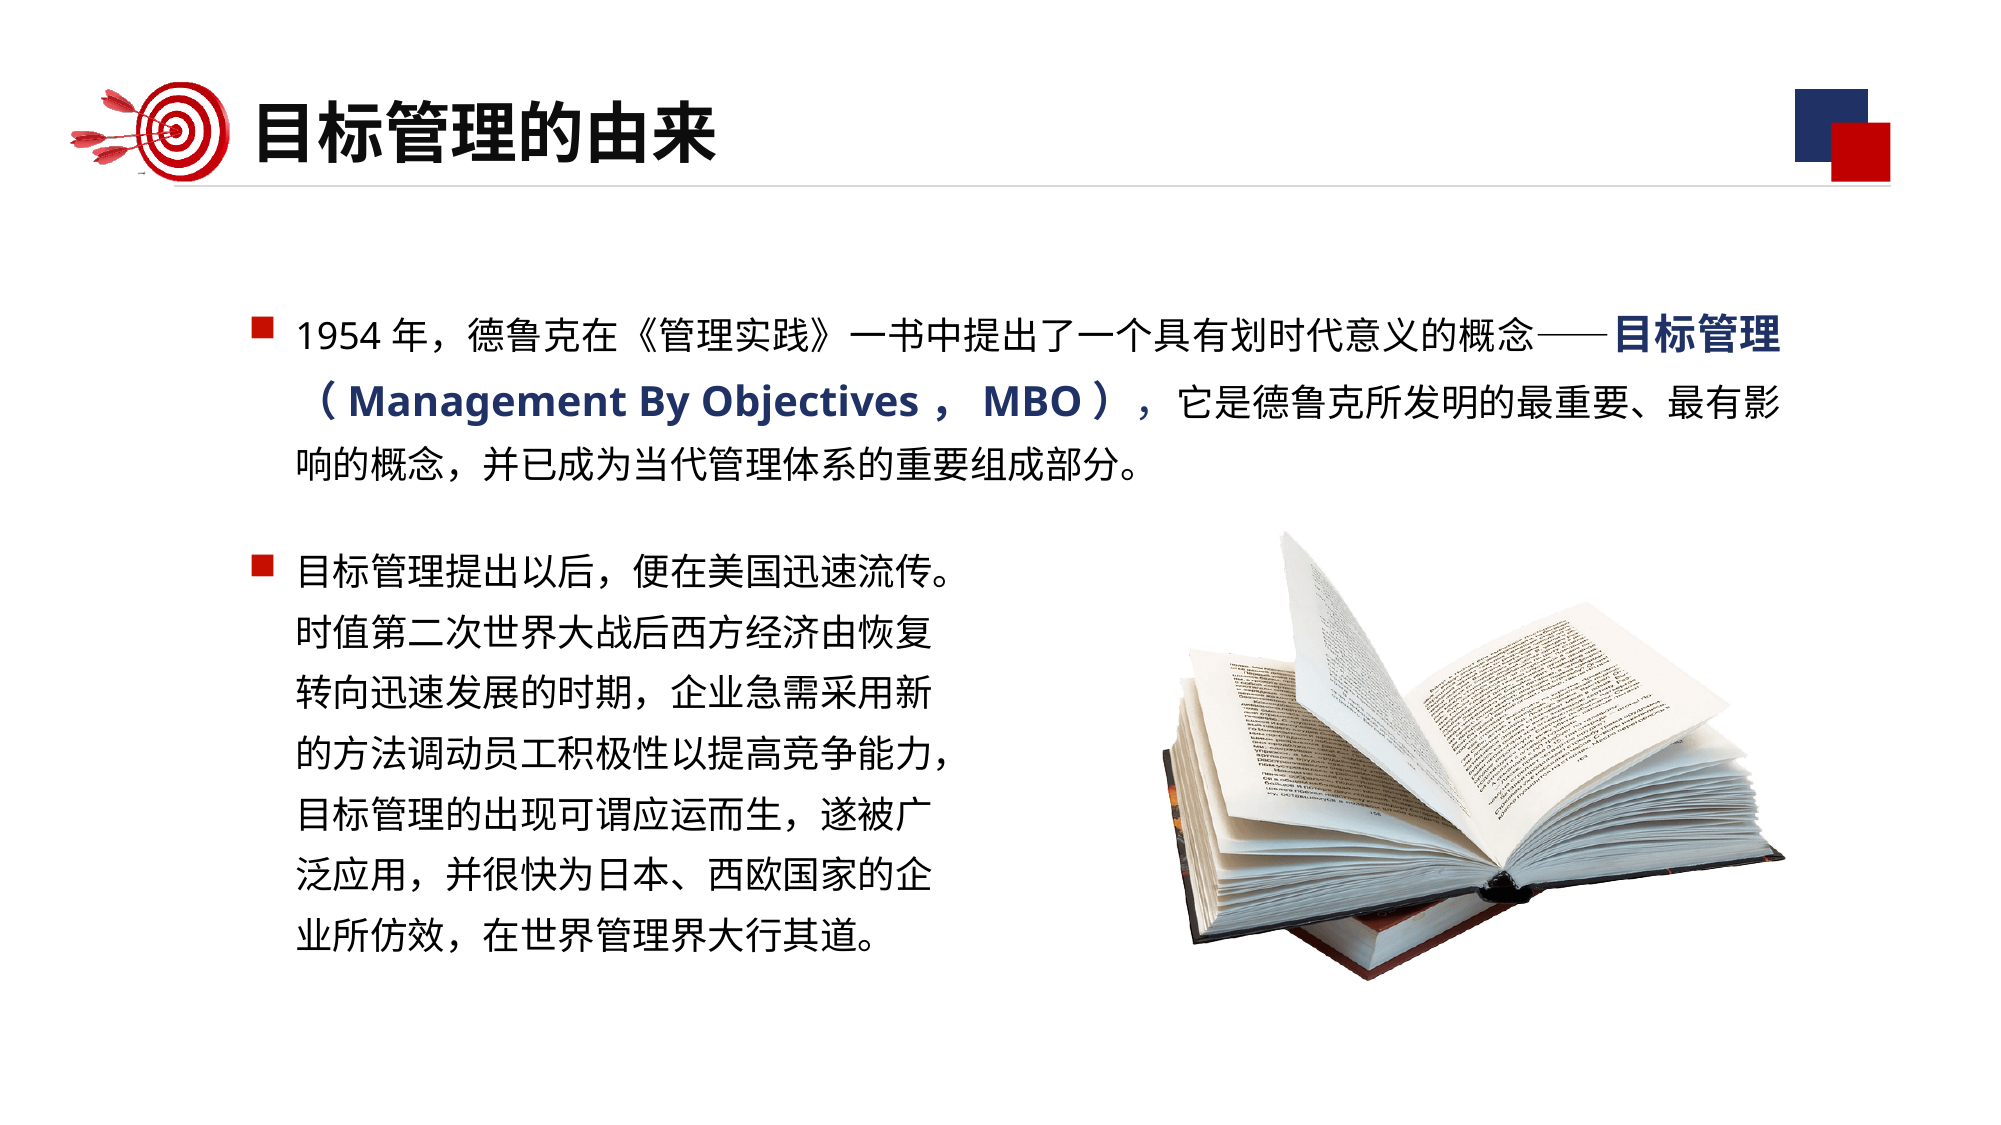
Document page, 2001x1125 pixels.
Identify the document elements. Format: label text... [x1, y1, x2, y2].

text_box 目标管理提出以后，便在美国迅速流传。时值第二次世界大战后西方经济由恢复转向迅速发展的时期，企业急需采用新的方法调动员工积极性以提高竞争能力，目标管理的出现可谓应运而生，遂被广泛应用，并很快为日本、西欧国家的企业所仿效，在世界管理界大行其道。 [233, 524, 970, 965]
picture [1095, 486, 1832, 1003]
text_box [1795, 89, 1891, 182]
text_box 1954年，德鲁克在《管理实践》一书中提出了一个具有划时代意义的概念——目标管理（Management By Objectives，MBO），它是德鲁克所发明的最重要、最有影响的概念，并已成为当代管理体系的重要组成部分。 [233, 282, 1796, 494]
picture [66, 69, 234, 184]
text_box 目标管理的由来 [235, 83, 733, 179]
